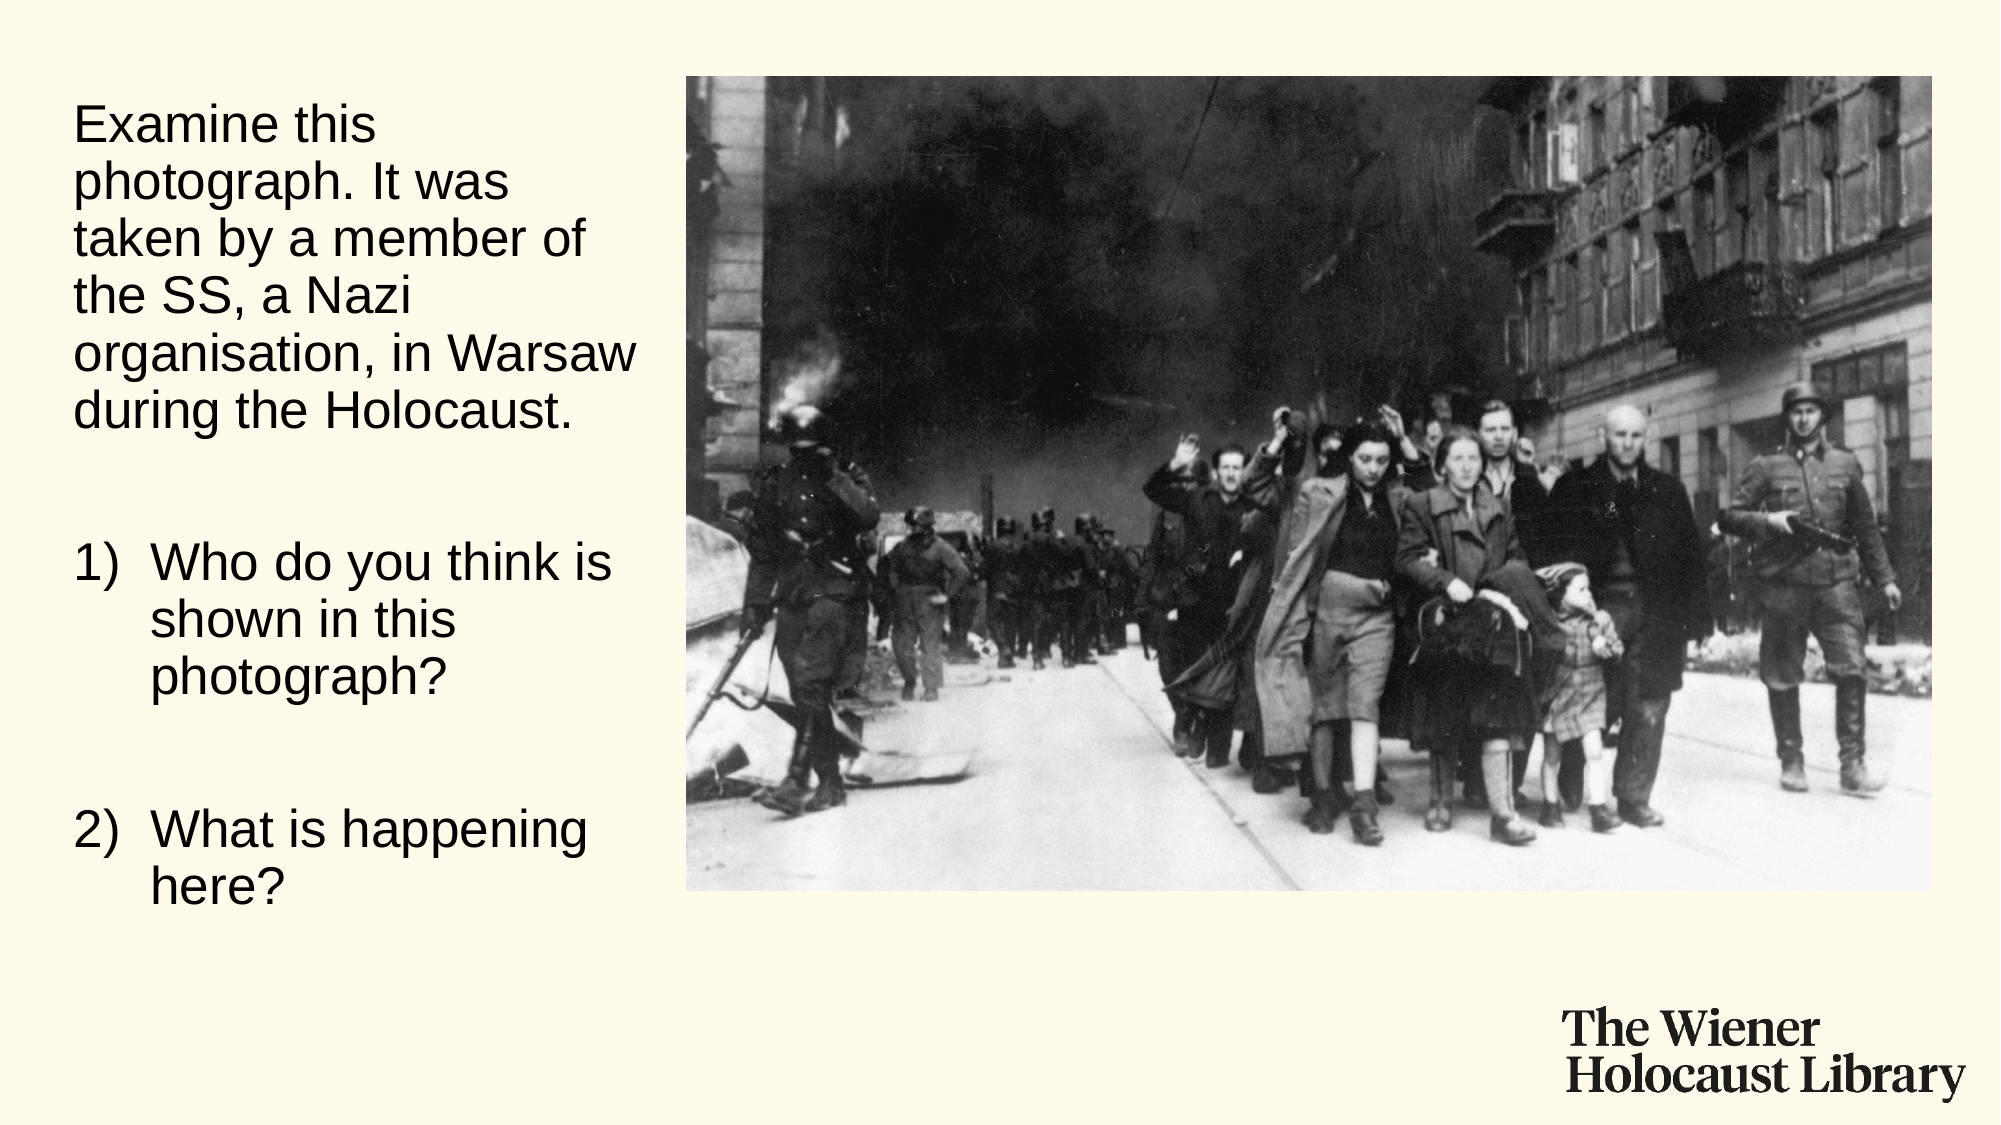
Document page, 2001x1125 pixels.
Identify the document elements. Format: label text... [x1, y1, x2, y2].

picture [1562, 1006, 1966, 1103]
picture [686, 76, 1932, 891]
list Examine this photograph. It was taken by a member of the SS, a Nazi organisation, in Warsaw during the Holocaust. Who do you think is shown in this photograph? What is happening here? [58, 89, 658, 1041]
